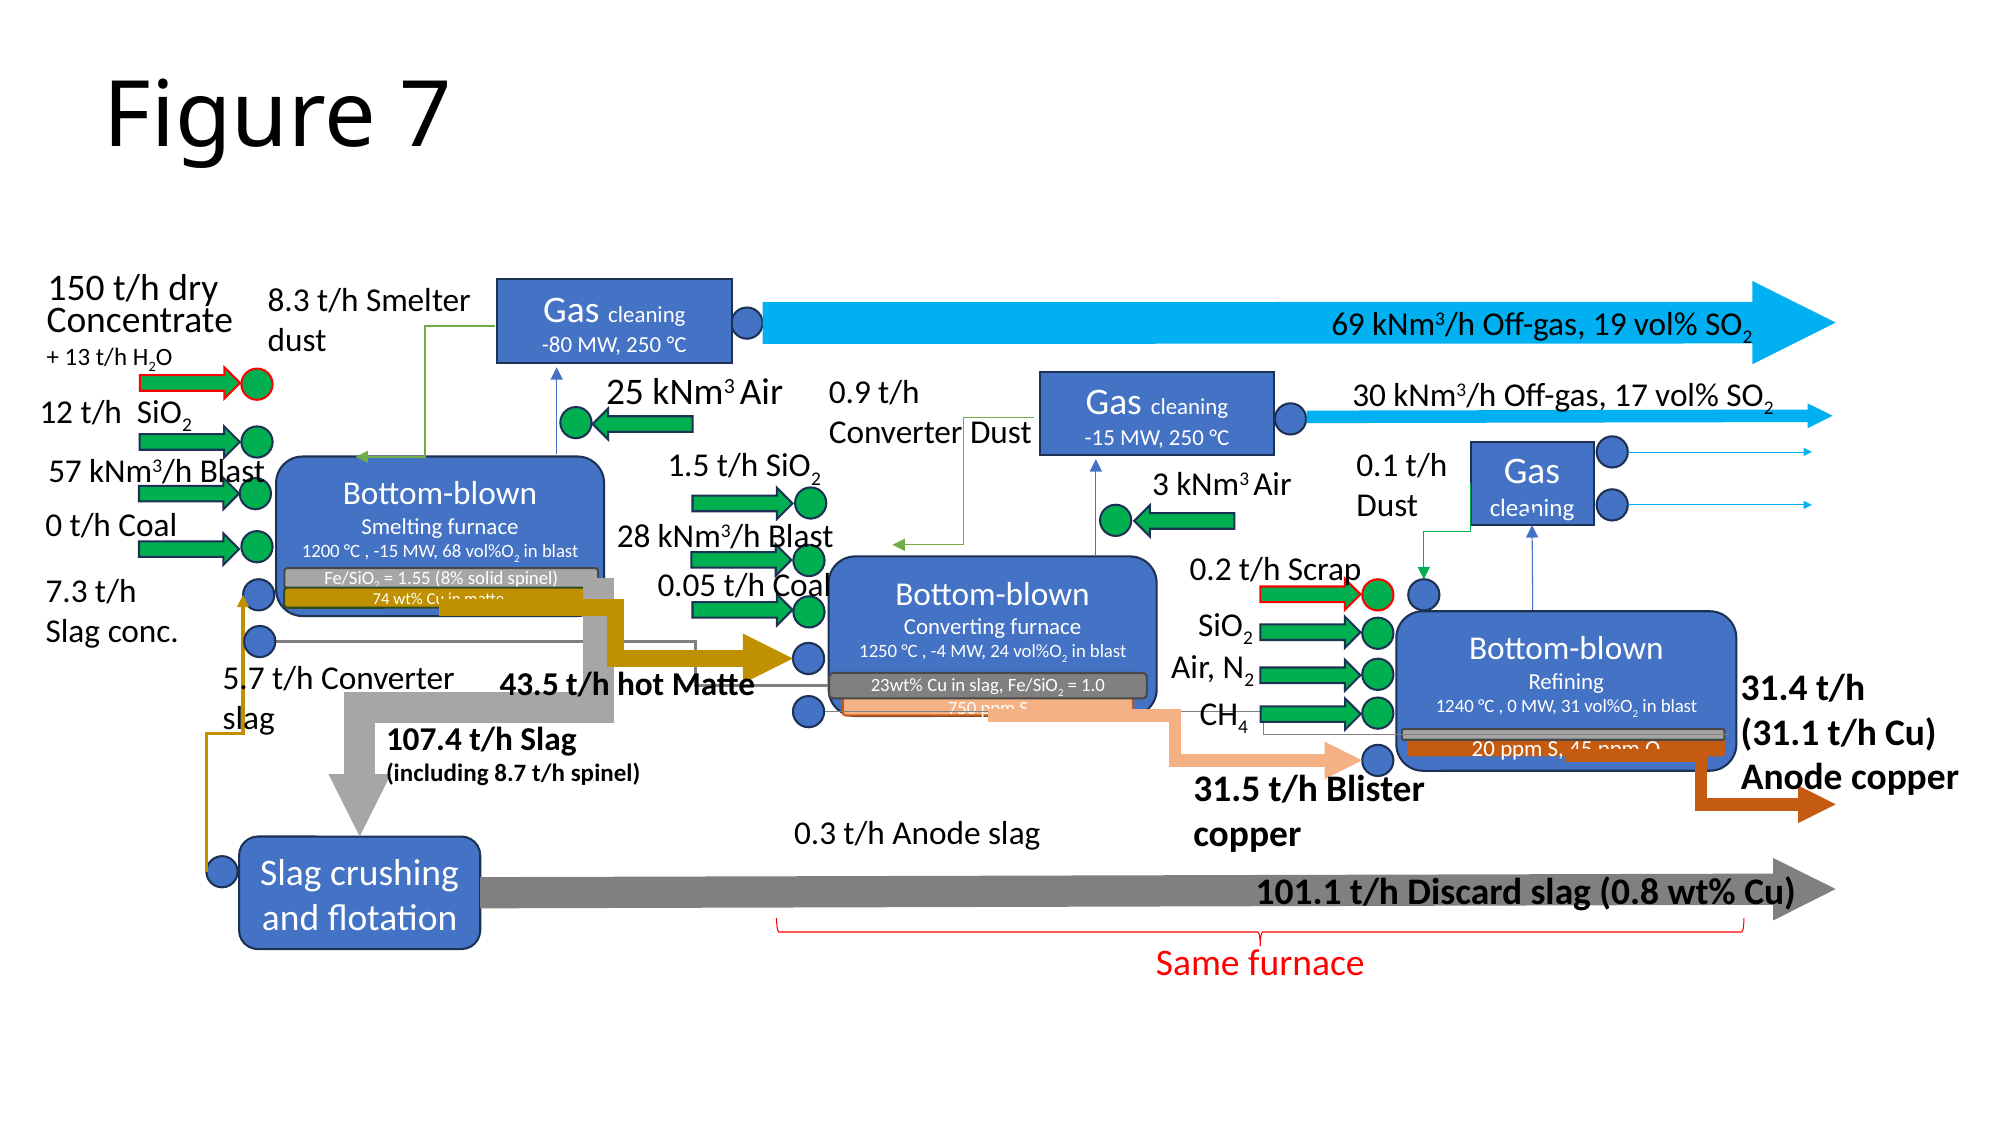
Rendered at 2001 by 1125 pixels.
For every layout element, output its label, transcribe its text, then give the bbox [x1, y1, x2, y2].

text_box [24, 254, 1976, 992]
title Figure 7 [89, 8, 1814, 226]
